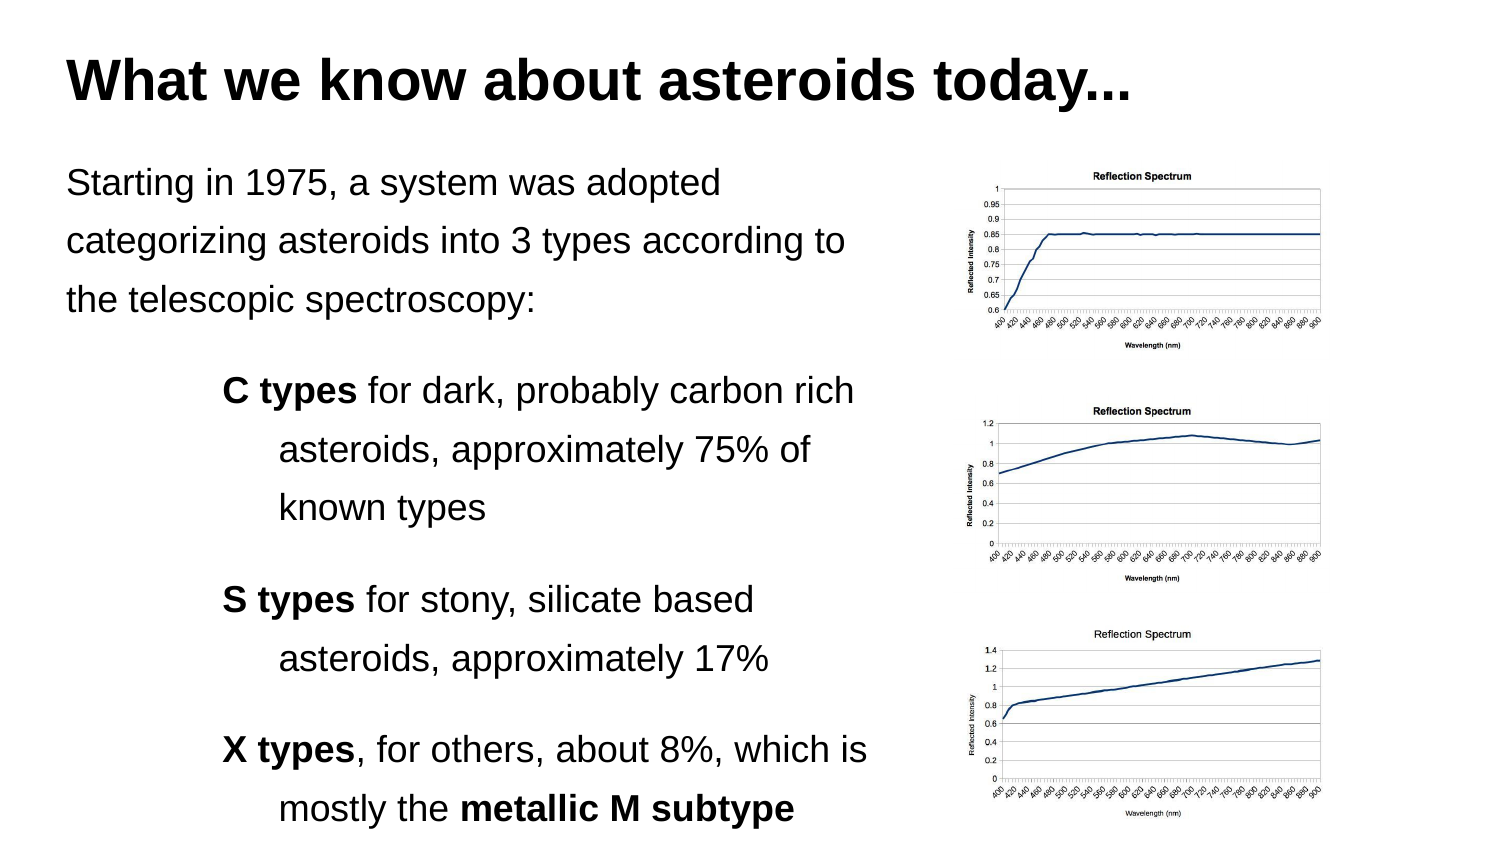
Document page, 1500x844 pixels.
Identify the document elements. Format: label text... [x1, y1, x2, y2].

picture [954, 160, 1331, 360]
list Starting in 1975, a system was adopted categorizing asteroids into 3 types according to the telescopic spectroscopy: C types for dark, probably carbon rich asteroids, approximately 75% of known types S types for stony, silicate based asteroids, approximately 17% X types, for others, about 8%, which is mostly the metallic M subtype [51, 129, 883, 816]
picture [954, 617, 1331, 829]
picture [953, 395, 1331, 593]
title What we know about asteroids today... [51, 26, 1449, 121]
